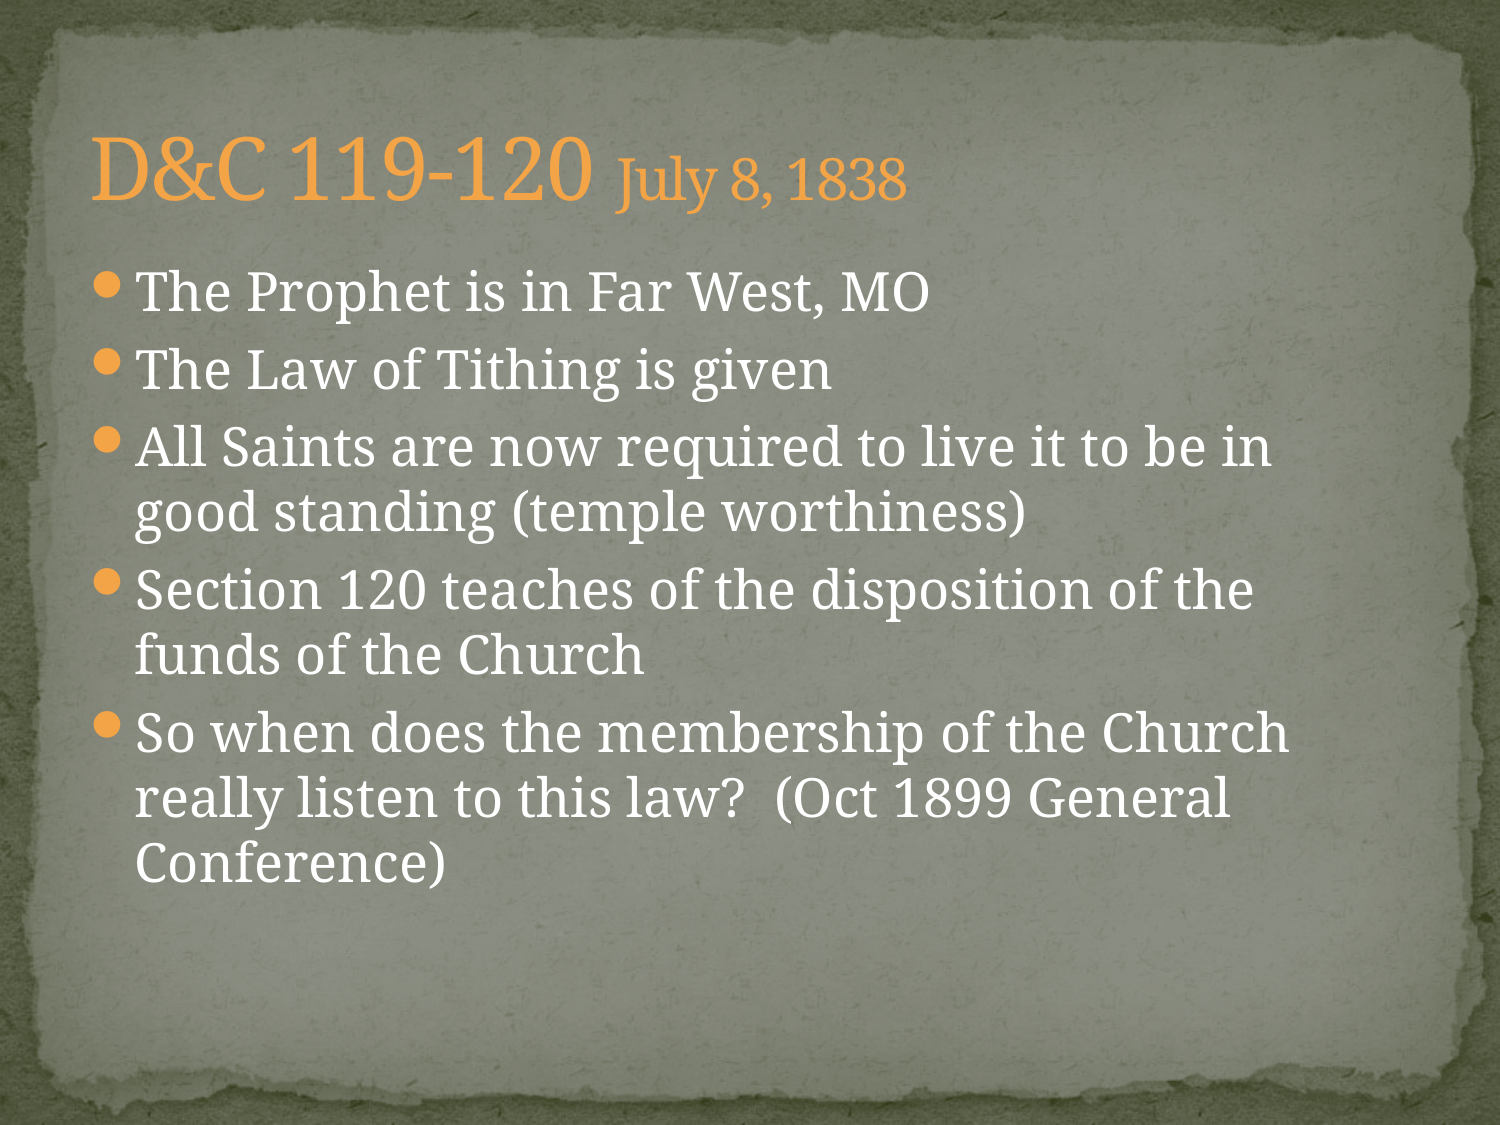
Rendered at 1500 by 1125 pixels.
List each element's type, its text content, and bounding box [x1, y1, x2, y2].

list The Prophet is in Far West, MO The Law of Tithing is given All Saints are now required to live it to be in good standing (temple worthiness) Section 120 teaches of the disposition of the funds of the Church So when does the membership of the Church really listen to this law? (Oct 1899 General Conference) [75, 249, 1425, 1000]
title D&C 119-120 July 8, 1838 [74, 24, 1425, 225]
